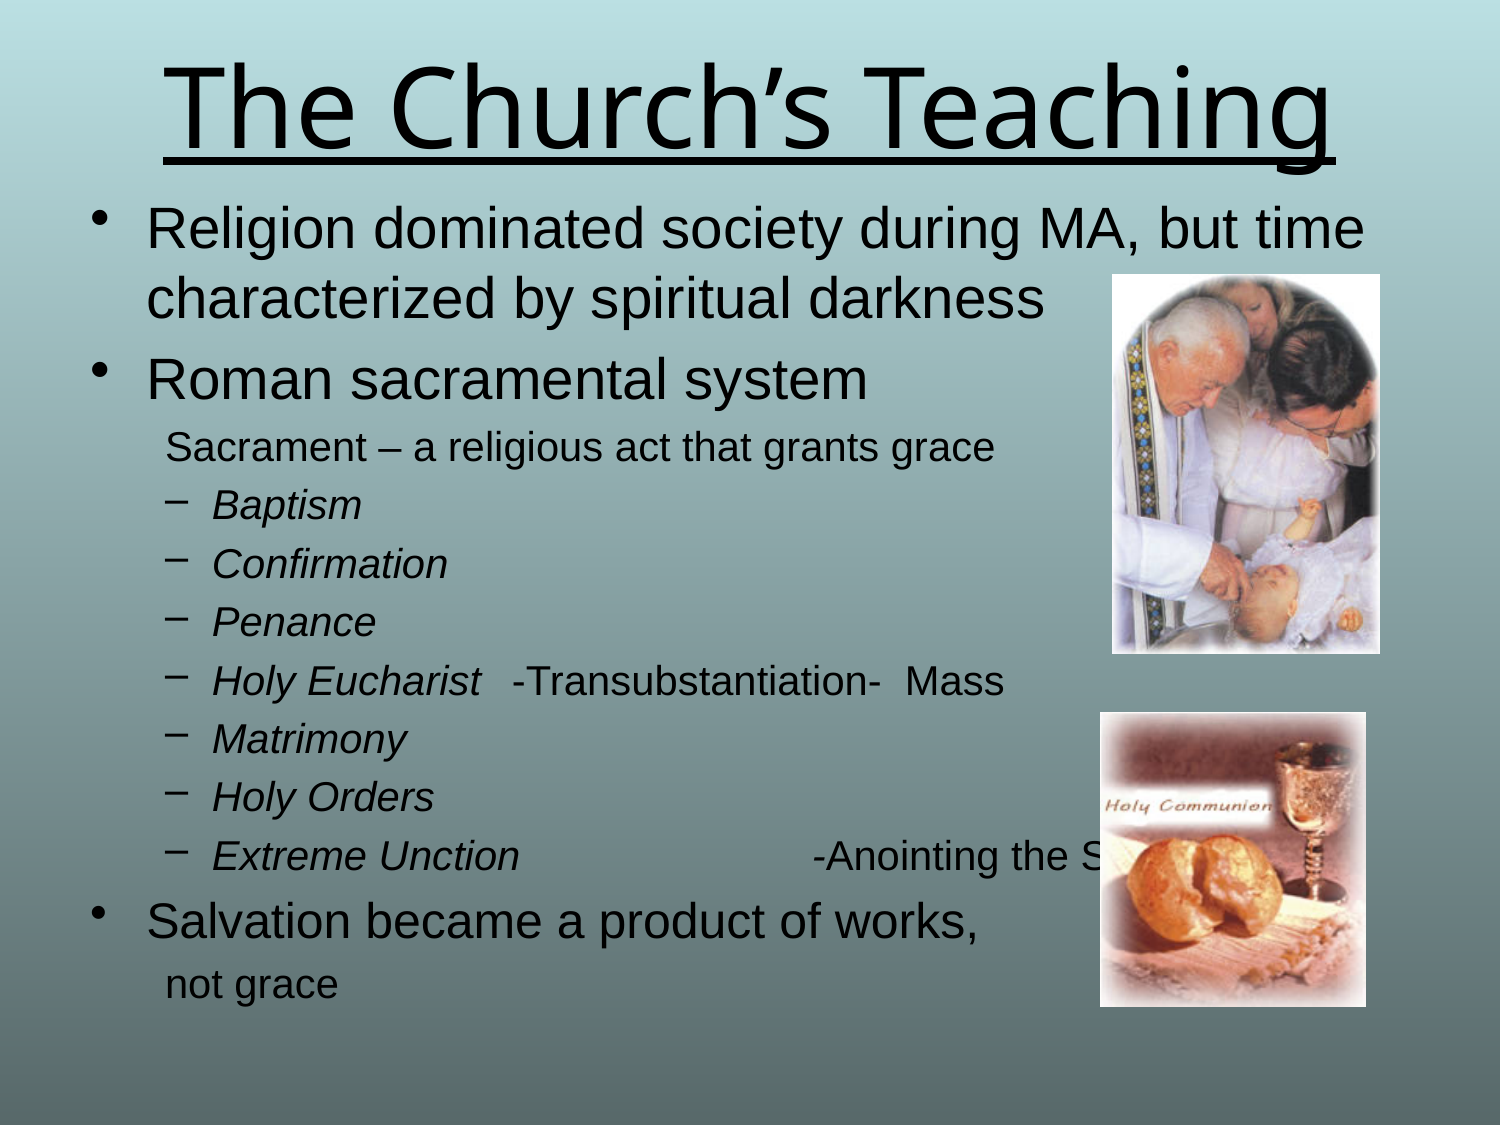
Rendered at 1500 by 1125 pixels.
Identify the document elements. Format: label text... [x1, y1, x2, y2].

list Religion dominated society during MA, but time characterized by spiritual darkness Roman sacramental system Sacrament – a religious act that grants grace Baptism Confirmation Penance Holy Eucharist -Transubstantiation- Mass Matrimony Holy Orders Extreme Unction -Anointing the Sick Salvation became a product of works, not grace [74, 182, 1426, 1051]
picture [1112, 274, 1380, 654]
picture [1099, 712, 1366, 1007]
title The Church’s Teaching [74, 44, 1426, 163]
